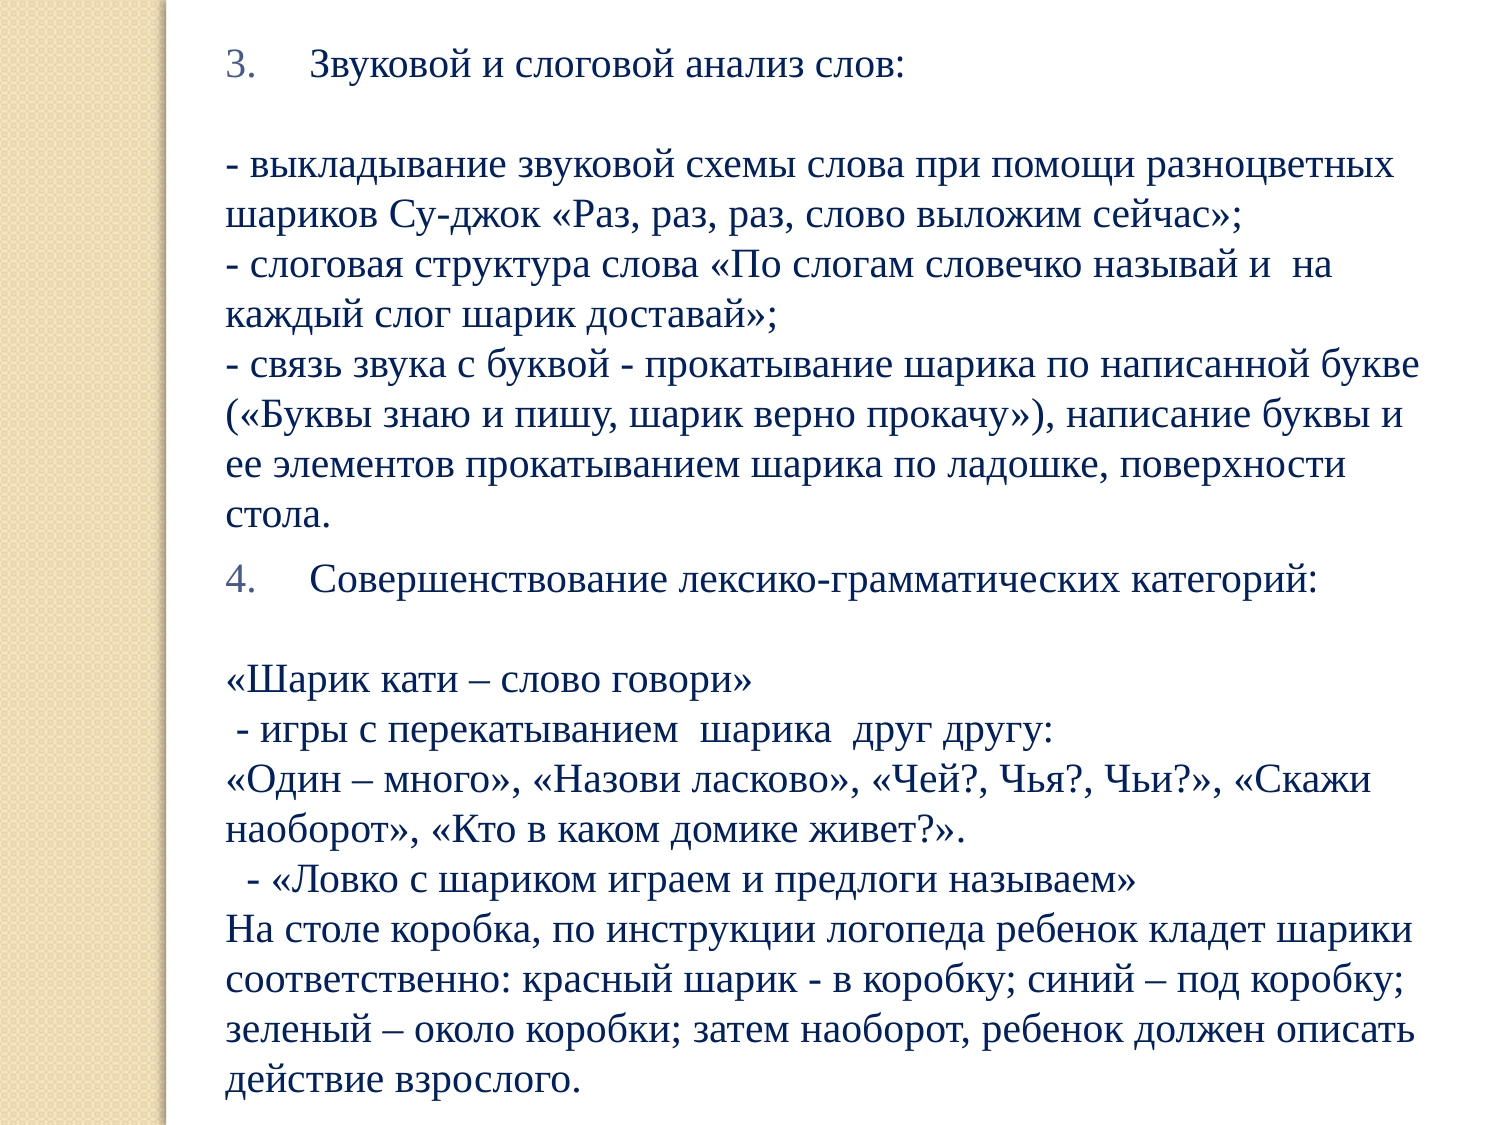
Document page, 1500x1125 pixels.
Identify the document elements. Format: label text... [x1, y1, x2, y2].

text_box 4. Совершенствование лексико-грамматических категорий: «Шарик кати – слово говори» - игры с перекатыванием шарика друг другу: «Один – много», «Назови ласково», «Чей?, Чья?, Чьи?», «Скажи наоборот», «Кто в каком домике живет?». - «Ловко с шариком играем и предлоги называем» На столе коробка, по инструкции логопеда ребенок кладет шарики соответственно: красный шарик - в коробку; синий – под коробку; зеленый – около коробки; затем наоборот, ребенок должен описать действие взрослого. [210, 543, 1463, 1109]
text_box 3. Звуковой и слоговой анализ слов: - выкладывание звуковой схемы слова при помощи разноцветных шариков Су-джок «Раз, раз, раз, слово выложим сейчас»; - слоговая структура слова «По слогам словечко называй и на каждый слог шарик доставай»; - связь звука с буквой - прокатывание шарика по написанной букве («Буквы знаю и пишу, шарик верно прокачу»), написание буквы и ее элементов прокатыванием шарика по ладошке, поверхности стола. [210, 28, 1463, 543]
